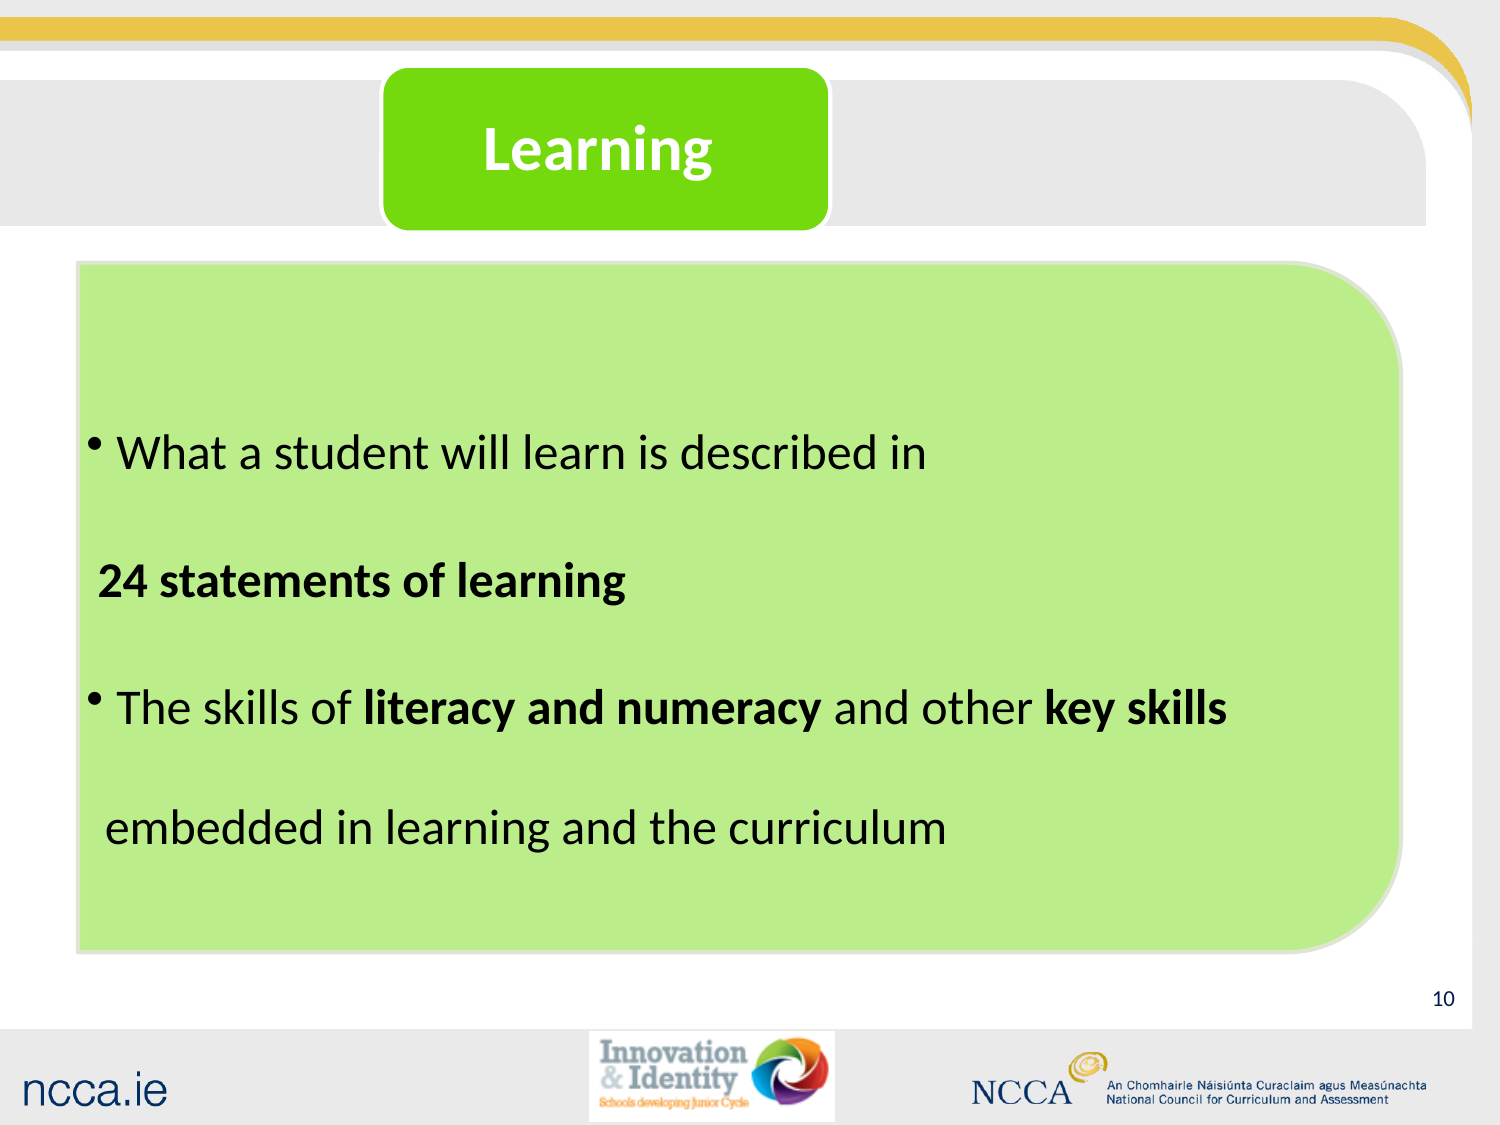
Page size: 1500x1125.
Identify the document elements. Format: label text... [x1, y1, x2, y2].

slide_number 9 [1314, 967, 1471, 1028]
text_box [77, 262, 1402, 953]
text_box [381, 65, 831, 233]
picture [0, 0, 1500, 1125]
